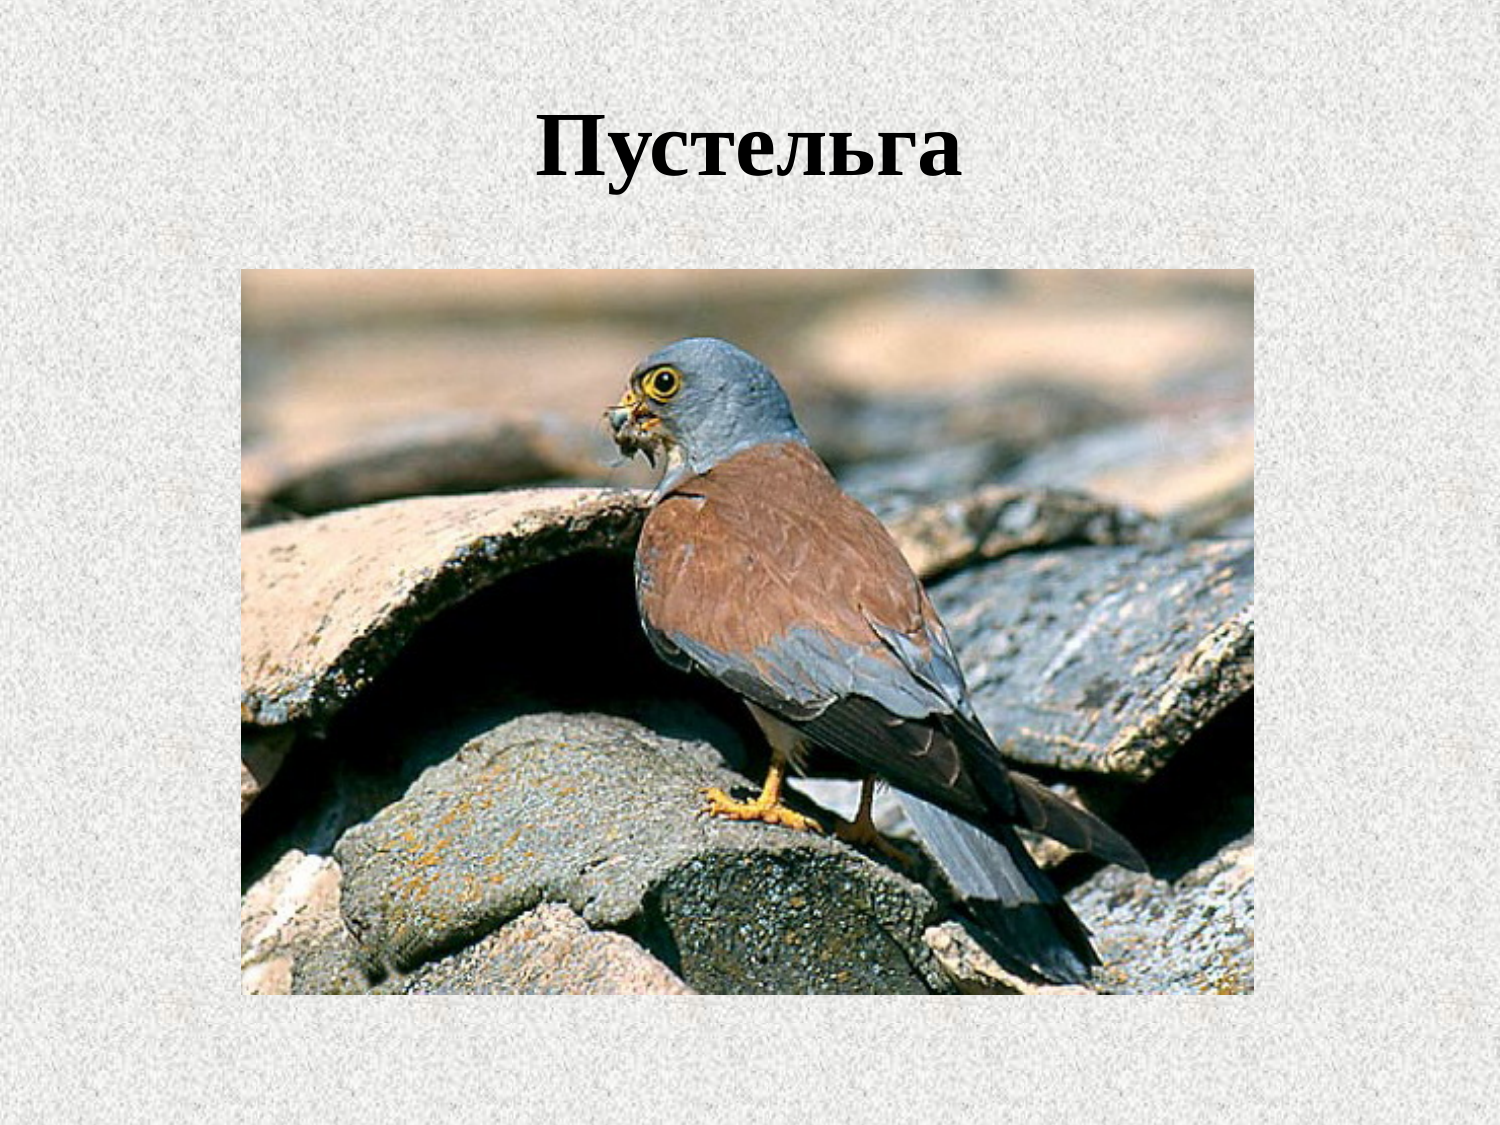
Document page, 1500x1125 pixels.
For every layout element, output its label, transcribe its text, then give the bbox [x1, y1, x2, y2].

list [241, 269, 1255, 995]
picture [0, 0, 1500, 1125]
title Пустельга [74, 44, 1426, 233]
